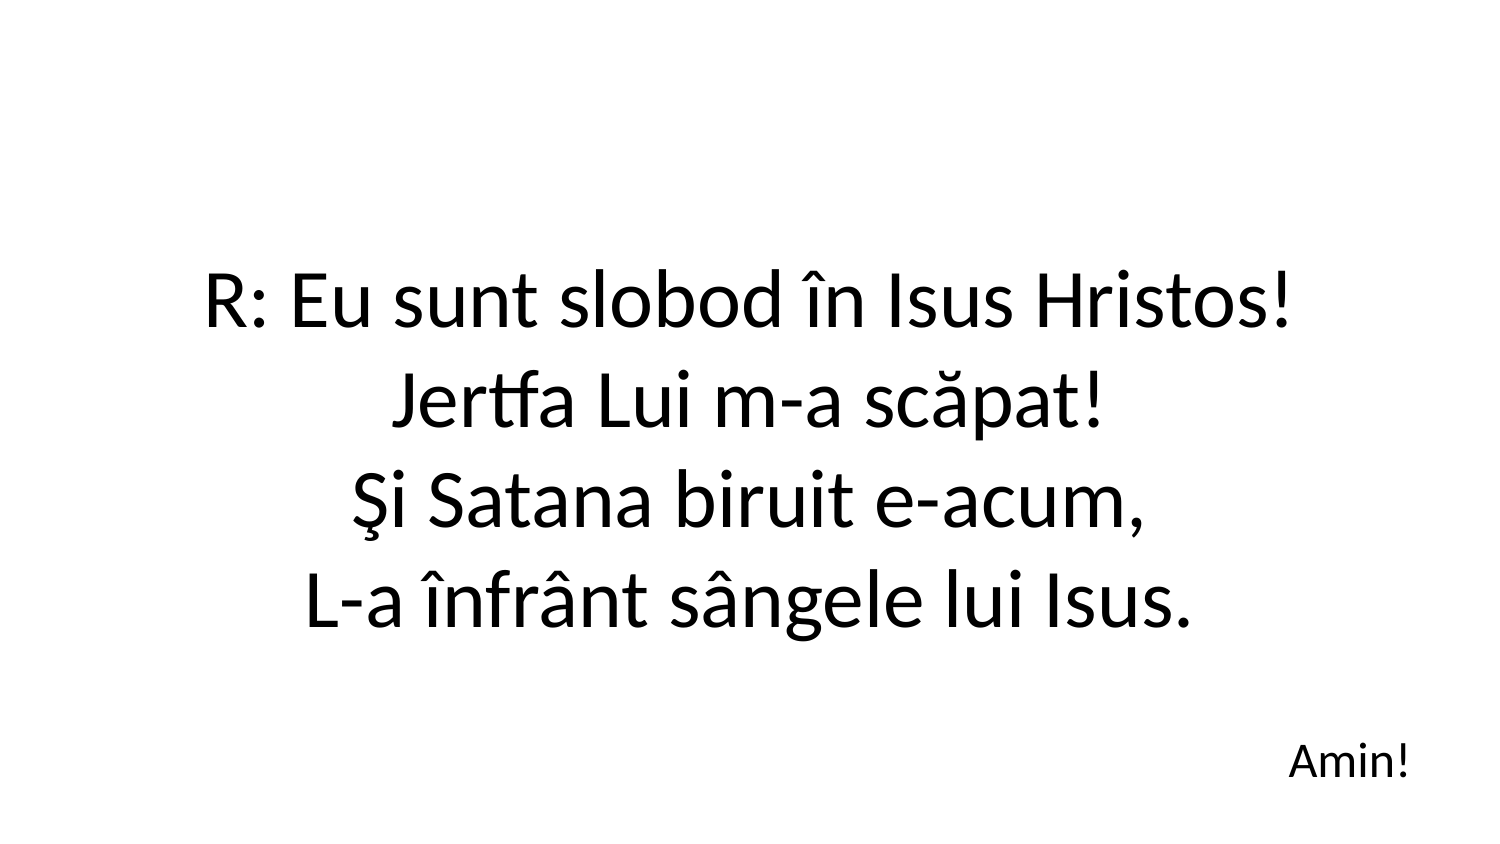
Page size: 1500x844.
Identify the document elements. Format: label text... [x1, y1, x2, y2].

text_box R: Eu sunt slobod în Isus Hristos! Jertfa Lui m-a scăpat! Şi Satana biruit e-acum, L-a înfrânt sângele lui Isus. [188, 192, 1312, 652]
text_box Amin! [1273, 674, 1427, 795]
